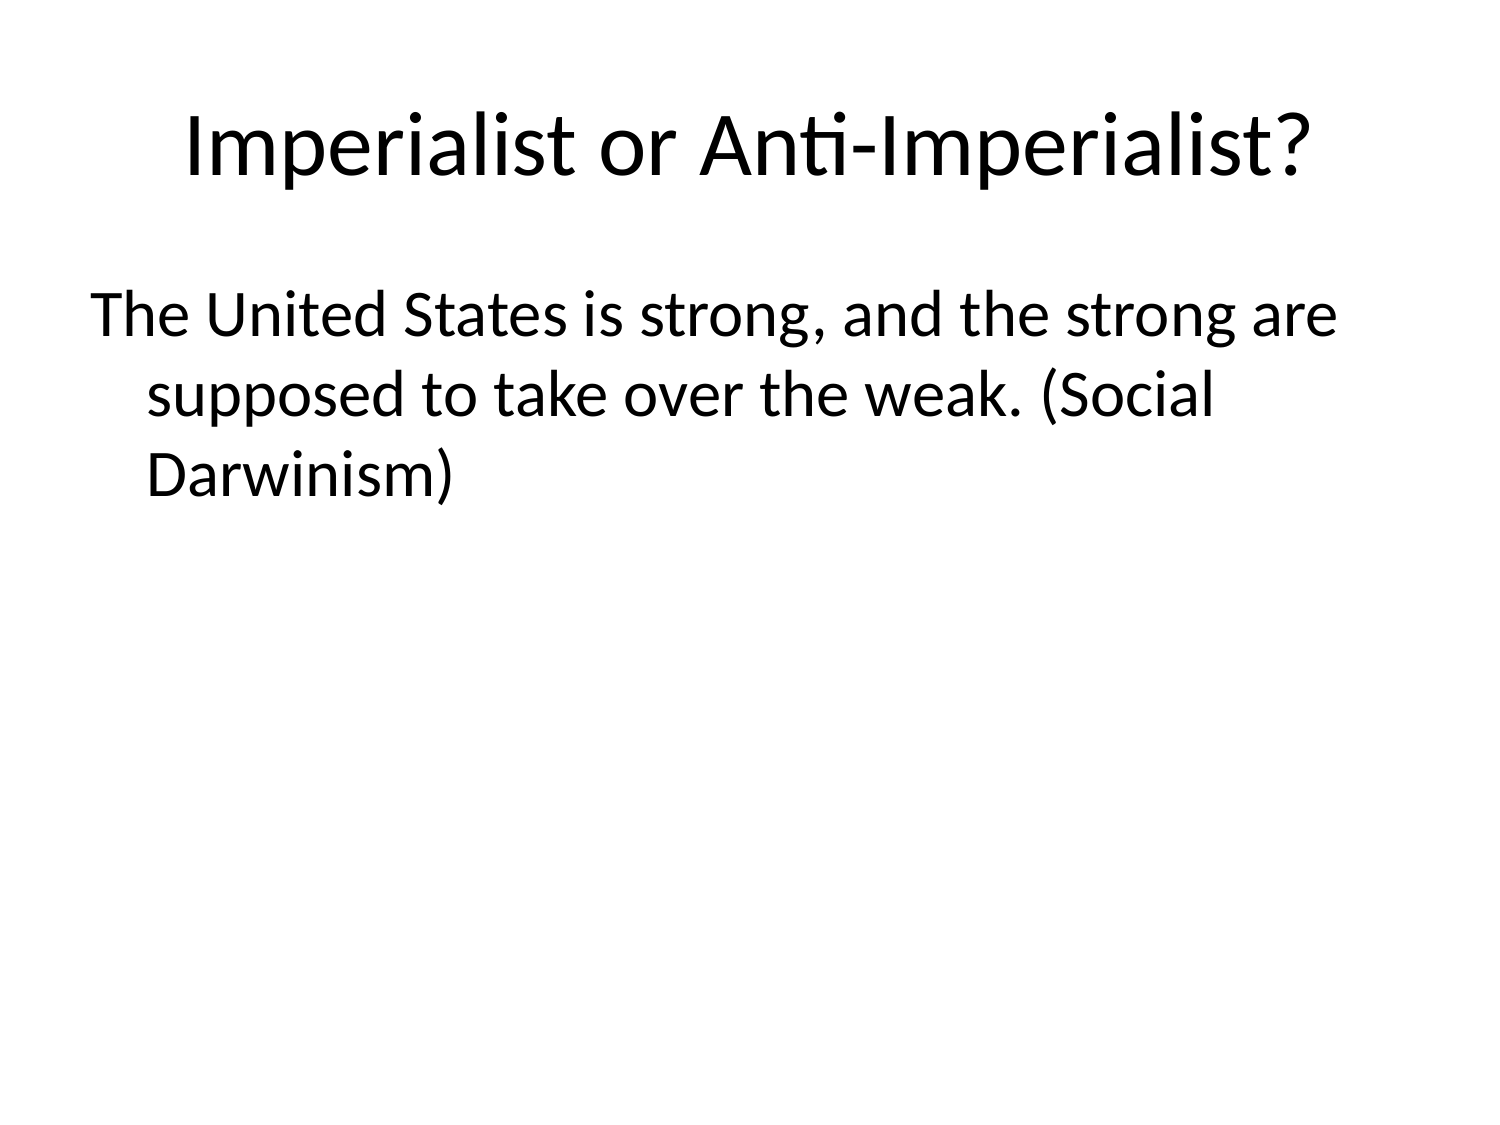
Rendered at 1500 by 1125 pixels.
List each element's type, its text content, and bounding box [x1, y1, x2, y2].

list The United States is strong, and the strong are supposed to take over the weak. (Social Darwinism) [75, 262, 1425, 1005]
title Imperialist or Anti-Imperialist? [75, 45, 1425, 233]
